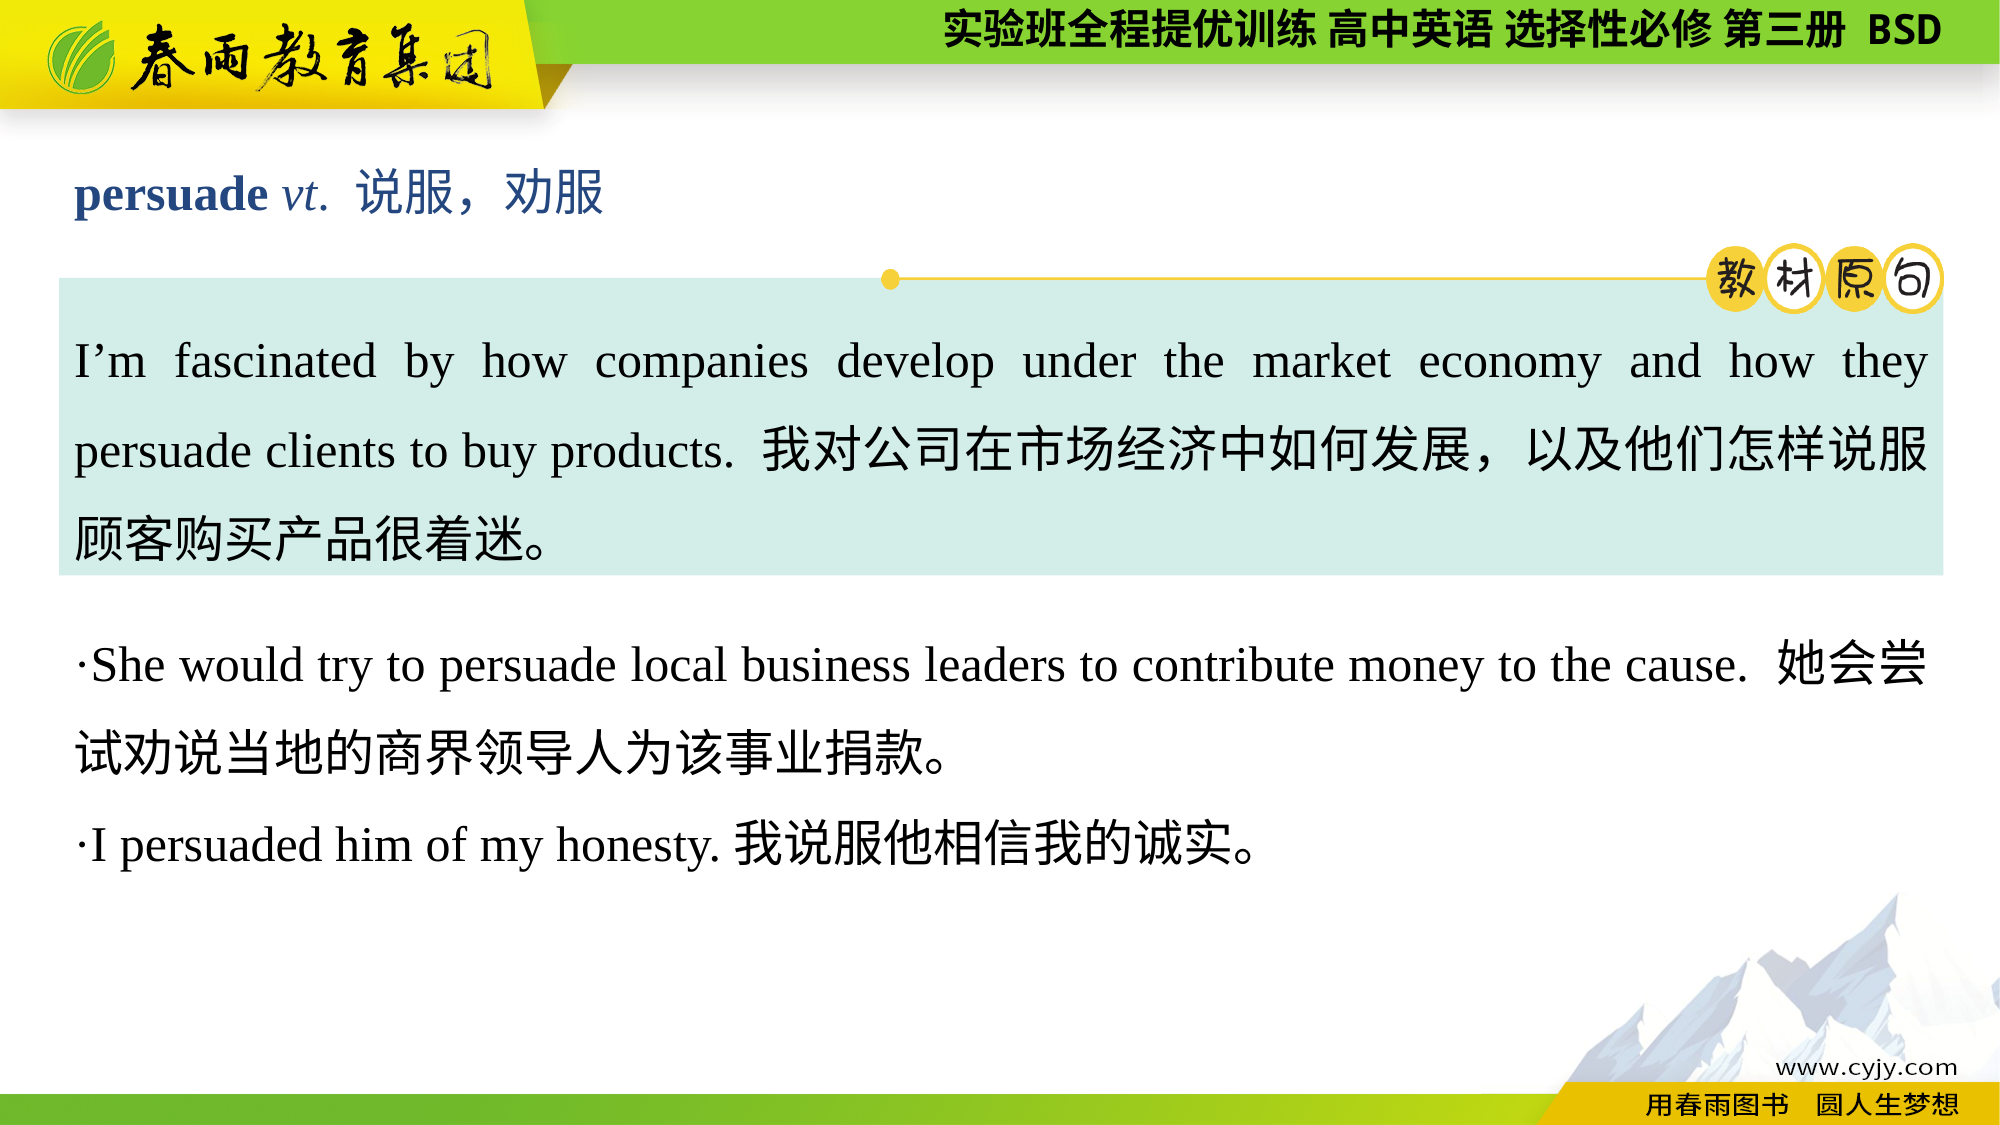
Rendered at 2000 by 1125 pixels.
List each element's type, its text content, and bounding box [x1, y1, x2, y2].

picture [0, 0, 2000, 1125]
text_box ·She would try to persuade local business leaders to contribute money to the cause. 她会尝试劝说当地的商界领导人为该事业捐款。 ·I persuaded him of my honesty.我说服他相信我的诚实。 [59, 593, 1944, 879]
list persuade vt. 说服，劝服 [59, 122, 1944, 217]
text_box I’m fascinated by how companies develop under the market economy and how they persuade clients to buy products. 我对公司在市场经济中如何发展，以及他们怎样说服顾客购买产品很着迷。 [59, 277, 1944, 576]
